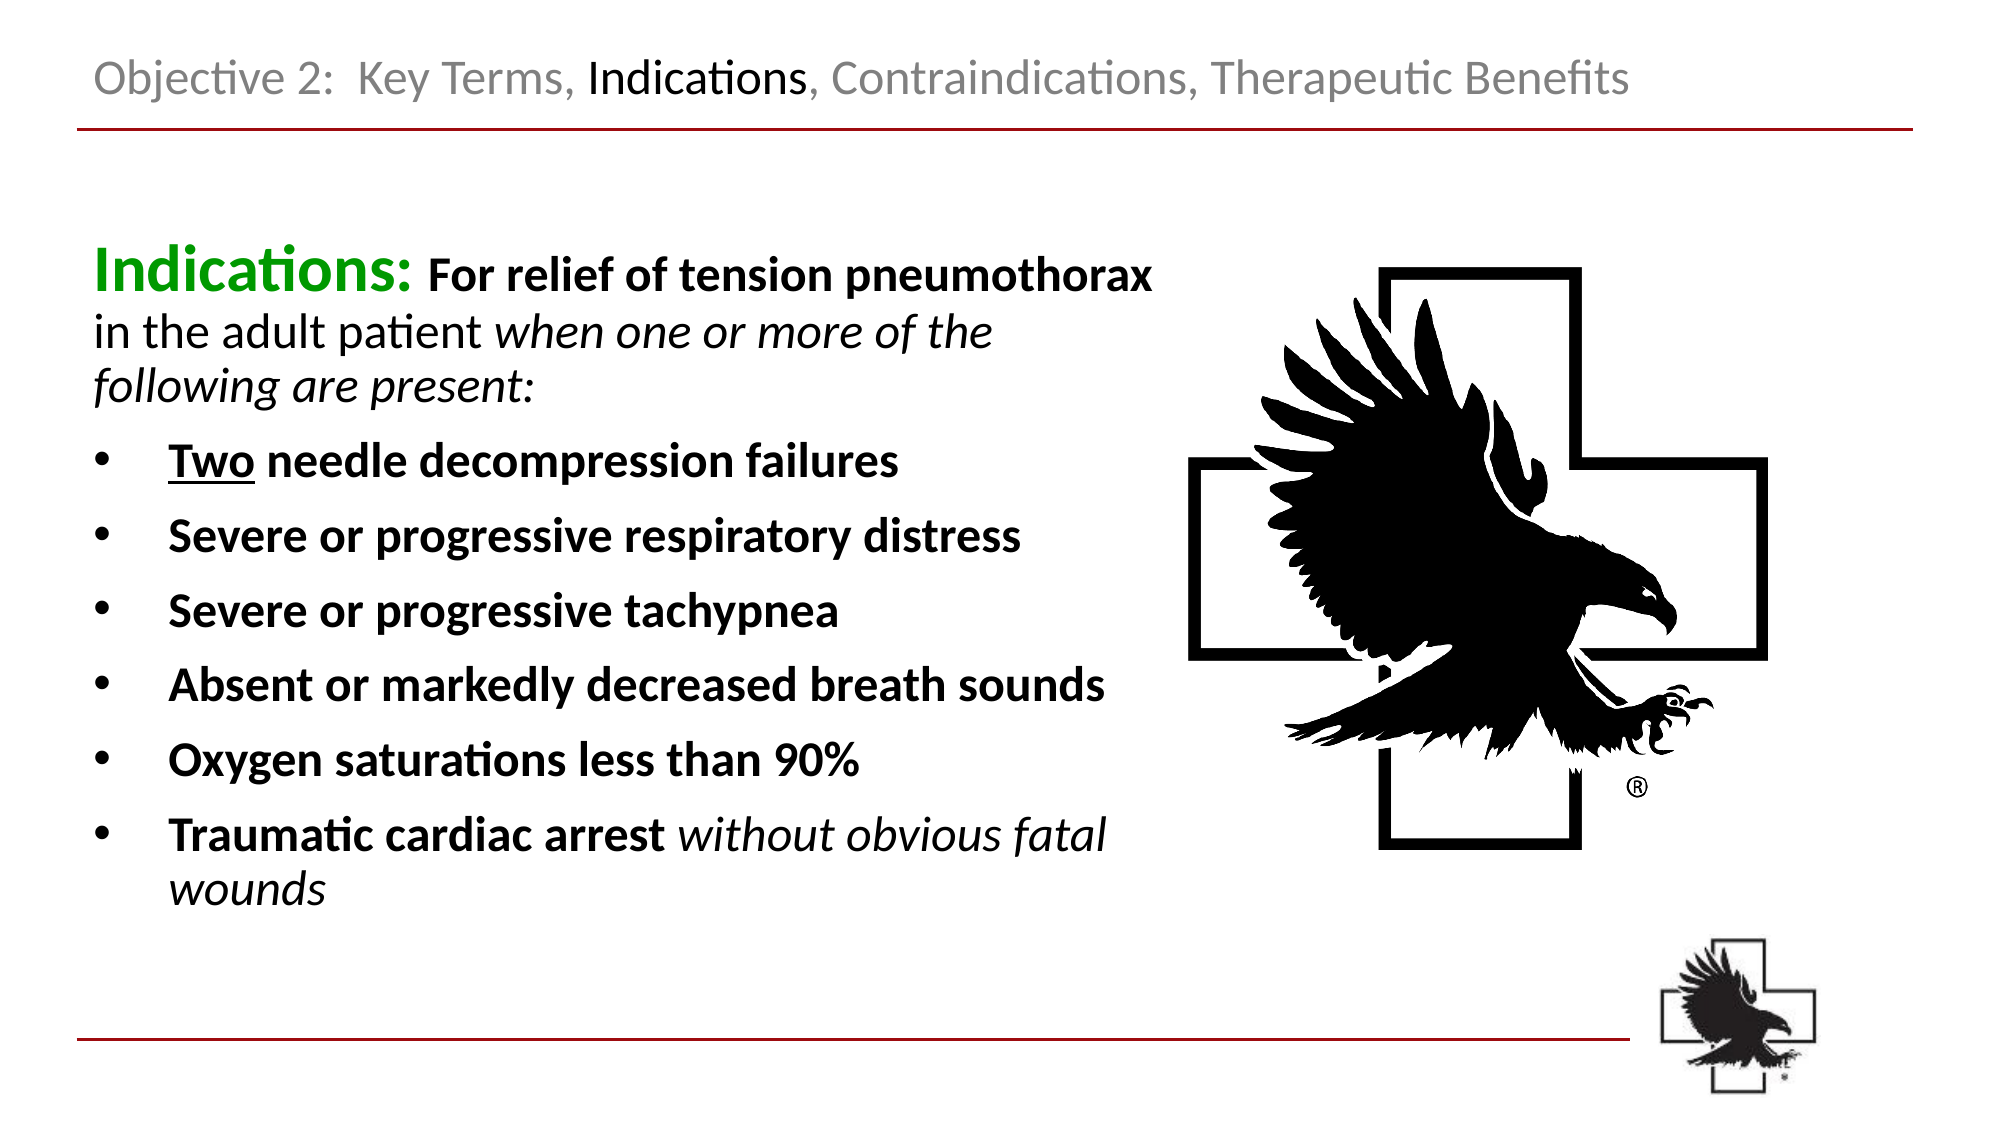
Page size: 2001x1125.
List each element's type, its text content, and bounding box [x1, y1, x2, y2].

text_box Objective 2: Key Terms, Indications, Contraindications, Therapeutic Benefits [78, 36, 1662, 112]
picture [1188, 267, 1768, 850]
list Indications: For relief of tension pneumothorax in the adult patient when one or more of the following are present: Two needle decompression failures Severe or progressive respiratory distress Severe or progressive tachypnea Absent or markedly decreased breath sounds Oxygen saturations less than 90% Traumatic cardiac arrest without obvious fatal wounds [78, 226, 1169, 972]
picture [1658, 934, 1821, 1098]
